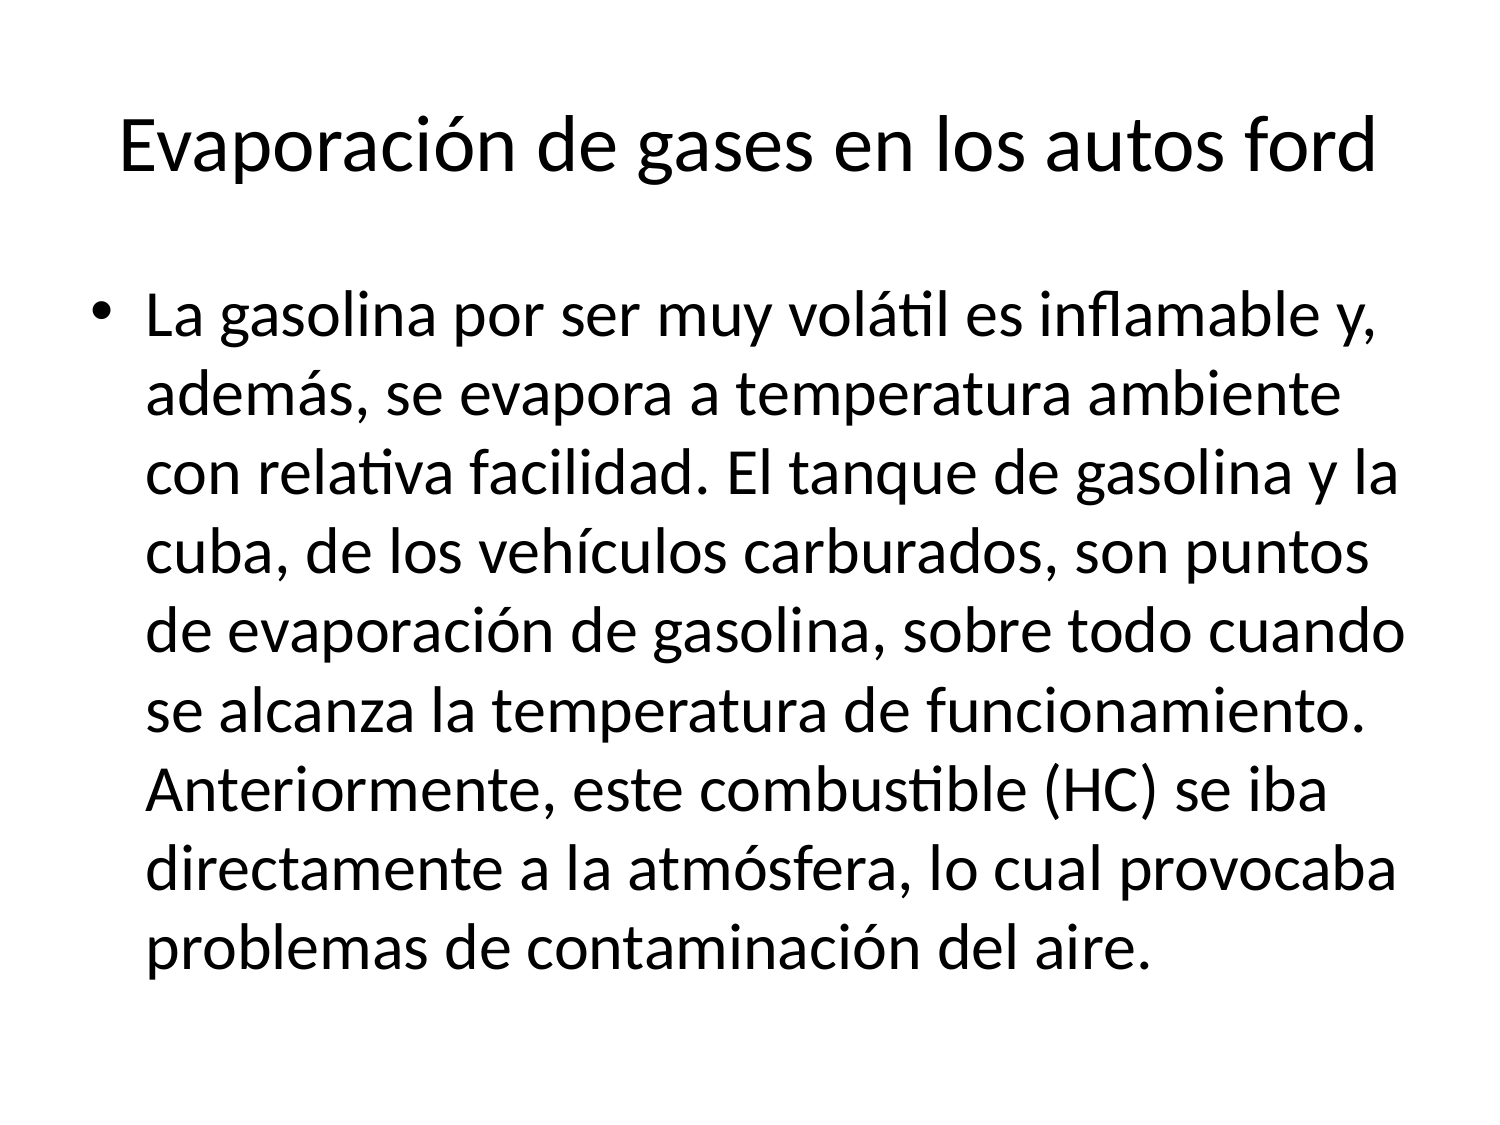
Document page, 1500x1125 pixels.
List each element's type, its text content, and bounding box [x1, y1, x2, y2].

title Evaporación de gases en los autos ford [75, 45, 1425, 233]
list La gasolina por ser muy volátil es inflamable y, además, se evapora a temperatura ambiente con relativa facilidad. El tanque de gasolina y la cuba, de los vehículos carburados, son puntos de evaporación de gasolina, sobre todo cuando se alcanza la temperatura de funcionamiento. Anteriormente, este combustible (HC) se iba directamente a la atmósfera, lo cual provocaba problemas de contaminación del aire. [75, 262, 1425, 1005]
